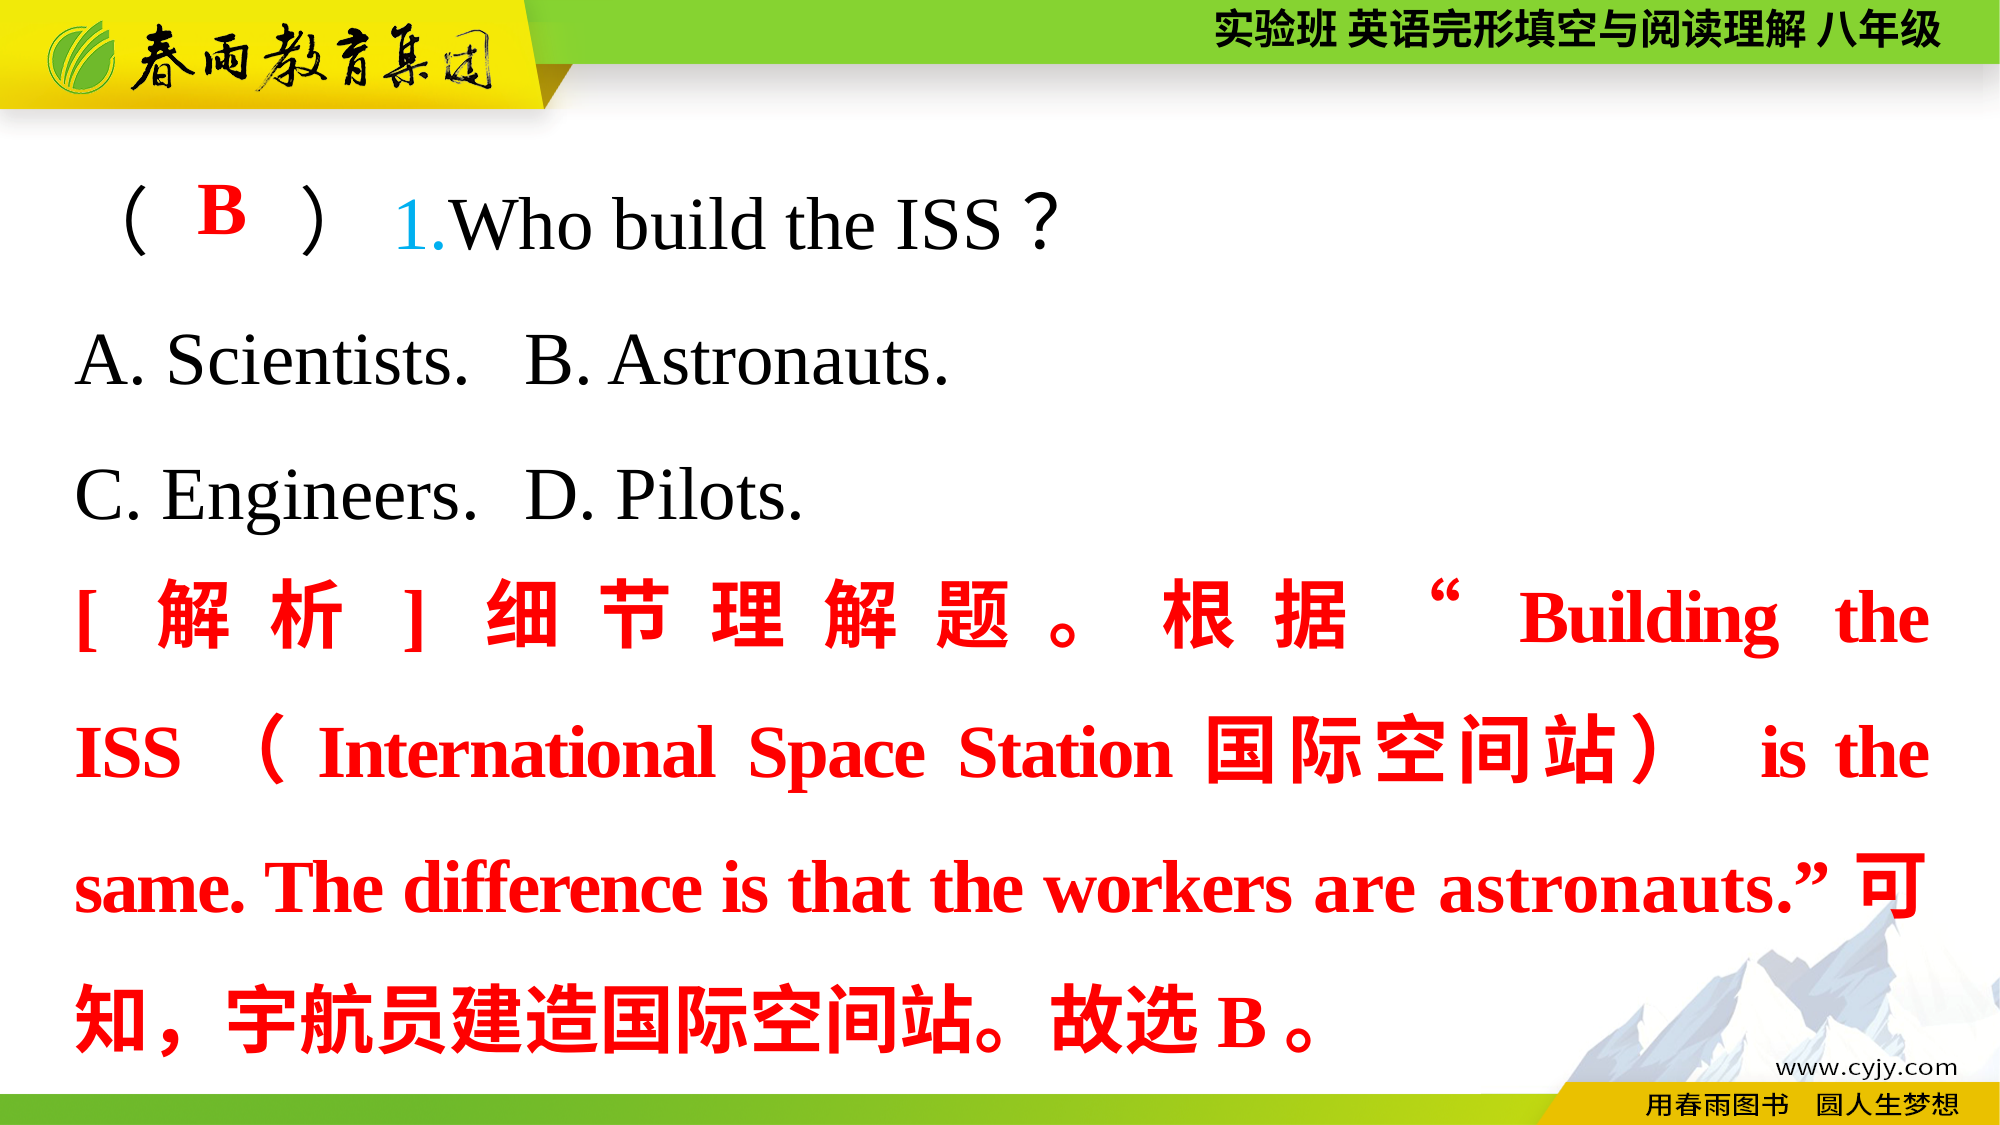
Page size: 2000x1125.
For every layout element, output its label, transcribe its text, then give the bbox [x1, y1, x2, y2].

text_box [解析]细节理解题。根据“Building the ISS（International Space Station国际空间站） is the same. The difference is that the workers are astronauts.”可知，宇航员建造国际空间站。故选B。 [59, 515, 1944, 1071]
list （ ）1.Who build the ISS？ A. Scientists. B. Astronauts. C. Engineers. D. Pilots. [59, 122, 1944, 515]
picture [0, 0, 2000, 1125]
text_box B [182, 152, 263, 257]
